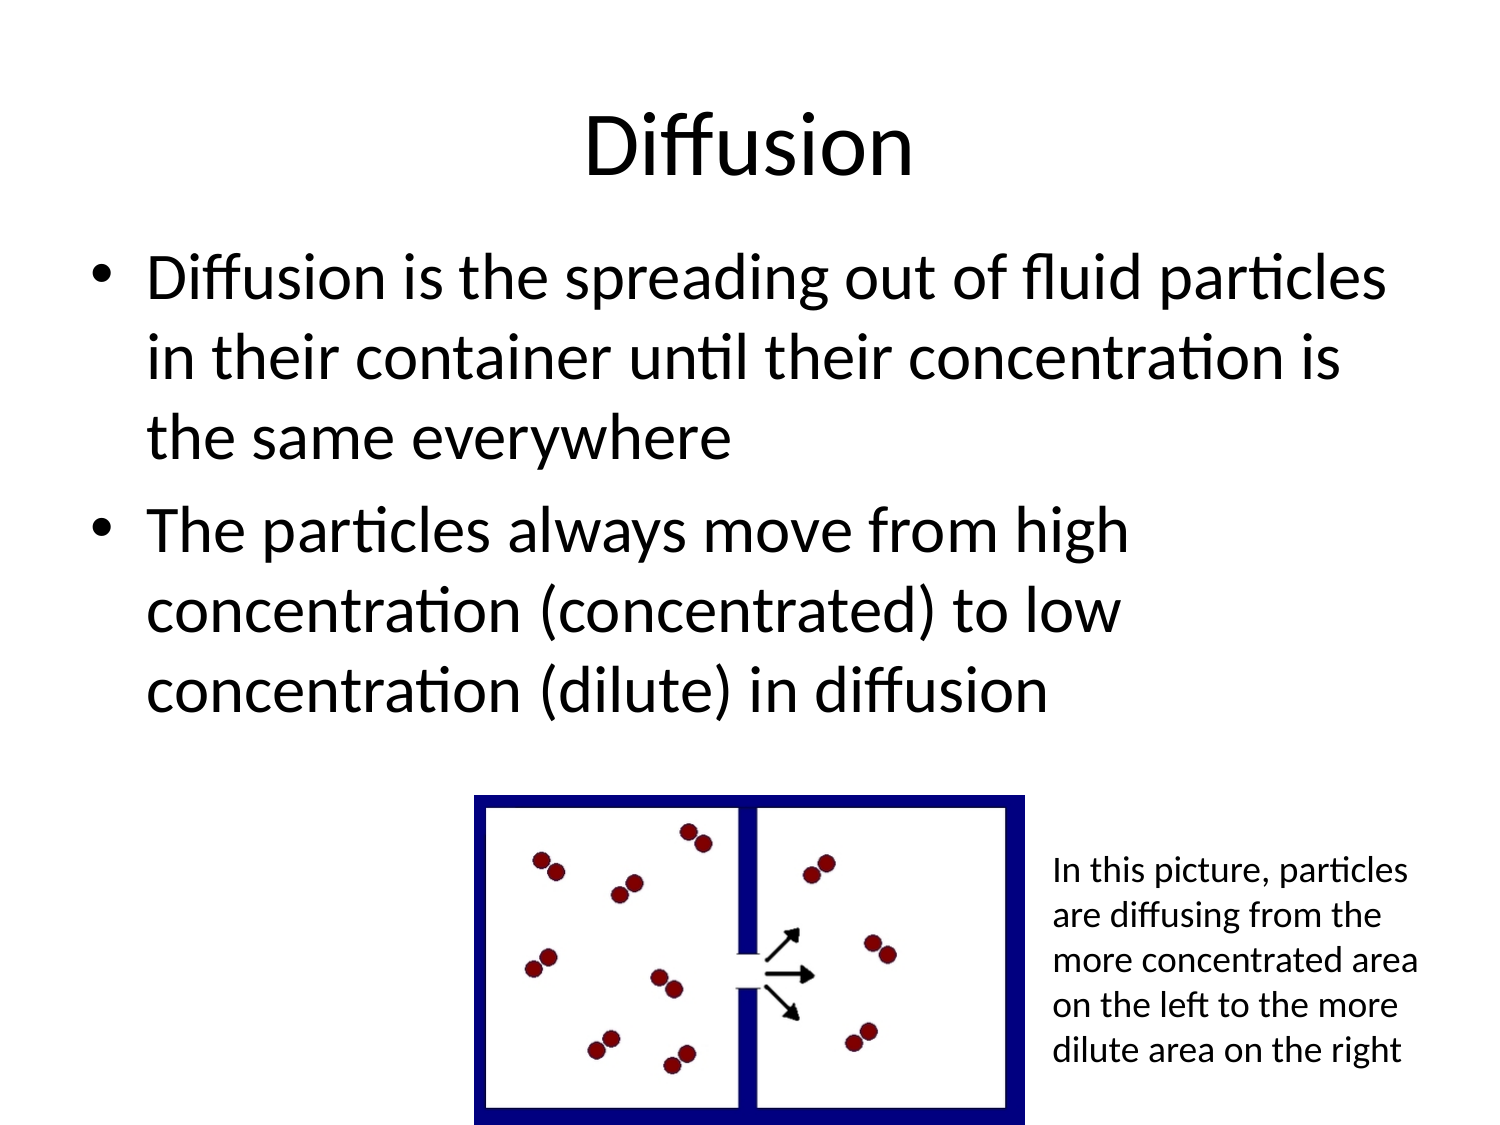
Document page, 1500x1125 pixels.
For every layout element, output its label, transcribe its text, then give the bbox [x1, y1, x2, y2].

list Diffusion is the spreading out of fluid particles in their container until their concentration is the same everywhere The particles always move from high concentration (concentrated) to low concentration (dilute) in diffusion [75, 224, 1425, 813]
picture [474, 795, 1026, 1125]
text_box In this picture, particles are diffusing from the more concentrated area on the left to the more dilute area on the right [1037, 837, 1450, 1078]
title Diffusion [75, 45, 1425, 224]
